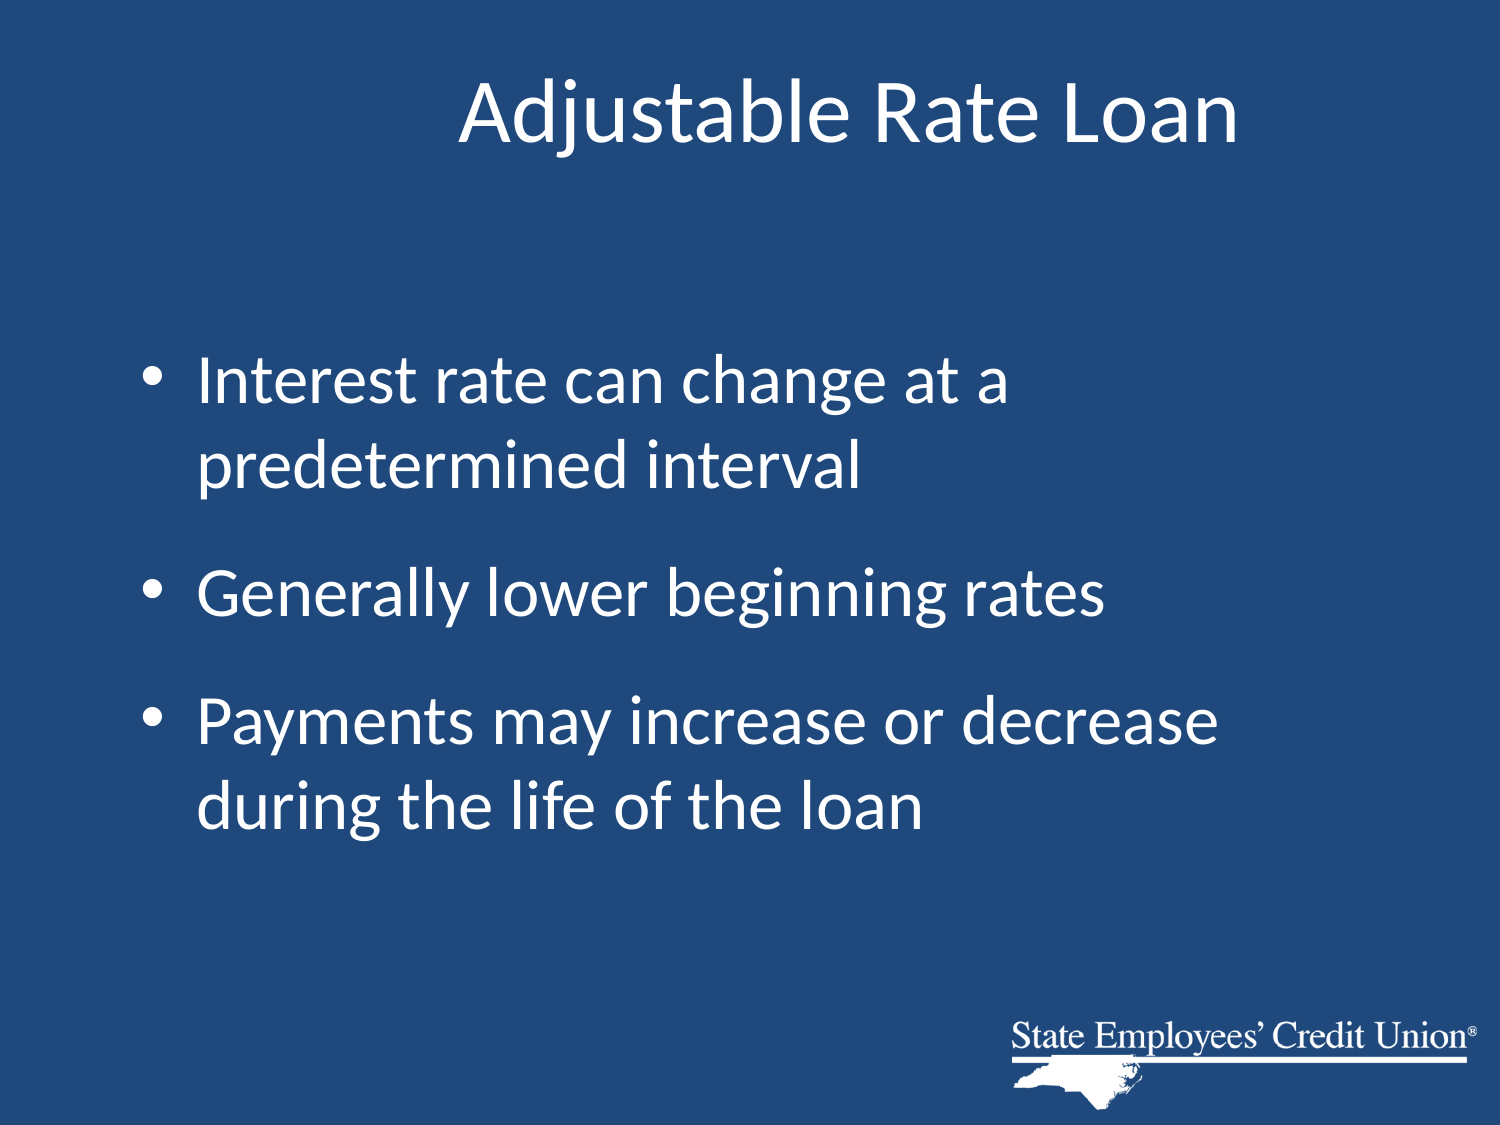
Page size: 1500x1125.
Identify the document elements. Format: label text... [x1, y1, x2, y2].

list Interest rate can change at a predetermined interval Generally lower beginning rates Payments may increase or decrease during the life of the loan [125, 324, 1438, 938]
picture [1012, 1021, 1477, 1110]
title Adjustable Rate Loan [200, 0, 1500, 213]
